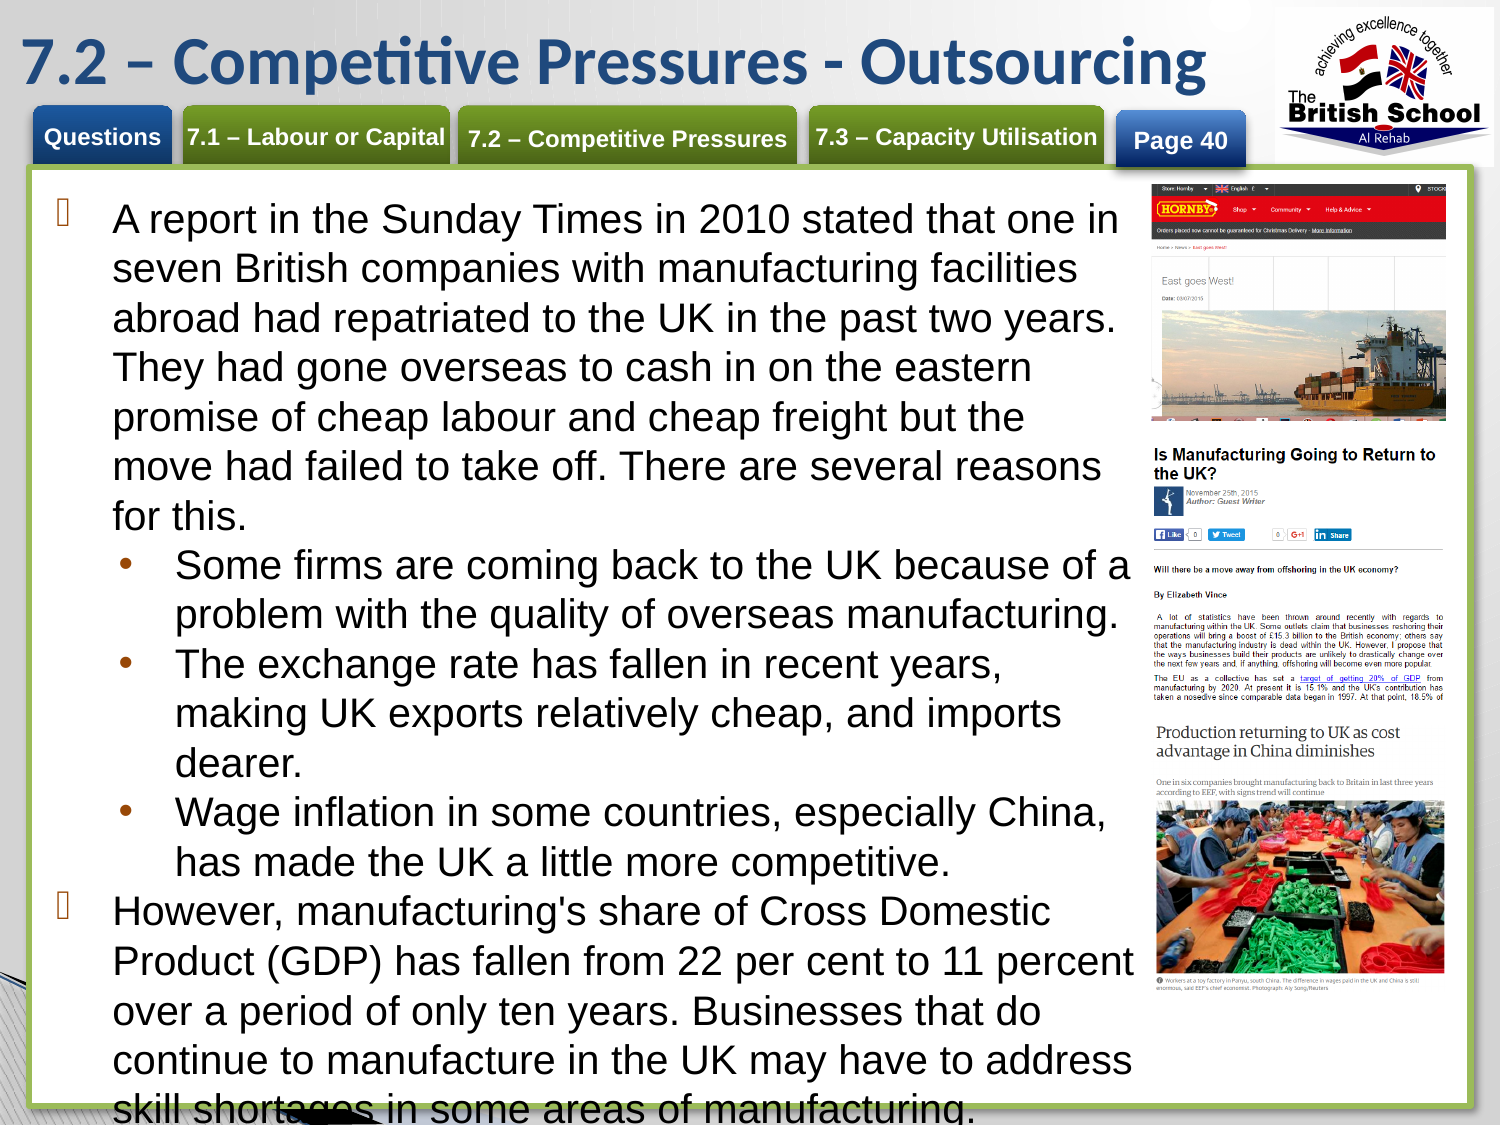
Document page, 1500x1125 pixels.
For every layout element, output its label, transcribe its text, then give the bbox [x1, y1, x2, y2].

text_box A report in the Sunday Times in 2010 stated that one in seven British companies with manufacturing facilities abroad had repatriated to the UK in the past two years. They had gone overseas to cash in on the eastern promise of cheap labour and cheap freight but the move had failed to take off. There are several reasons for this. Some firms are coming back to the UK because of a problem with the quality of overseas manufacturing. The exchange rate has fallen in recent years, making UK exports relatively cheap, and imports dearer. Wage inflation in some countries, especially China, has made the UK a little more competitive. However, manufacturing's share of Cross Domestic Product (GDP) has fallen from 22 per cent to 11 percent over a period of only ten years. Businesses that do continue to manufacture in the UK may have to address skill shortages in some areas of manufacturing. [41, 184, 1152, 1125]
picture [1275, 7, 1495, 167]
picture [1151, 184, 1446, 421]
title 7.2 – Competitive Pressures - Outsourcing [5, 11, 1270, 102]
picture [1151, 724, 1446, 992]
picture [1151, 444, 1446, 702]
text_box Page 40 [1116, 109, 1247, 167]
